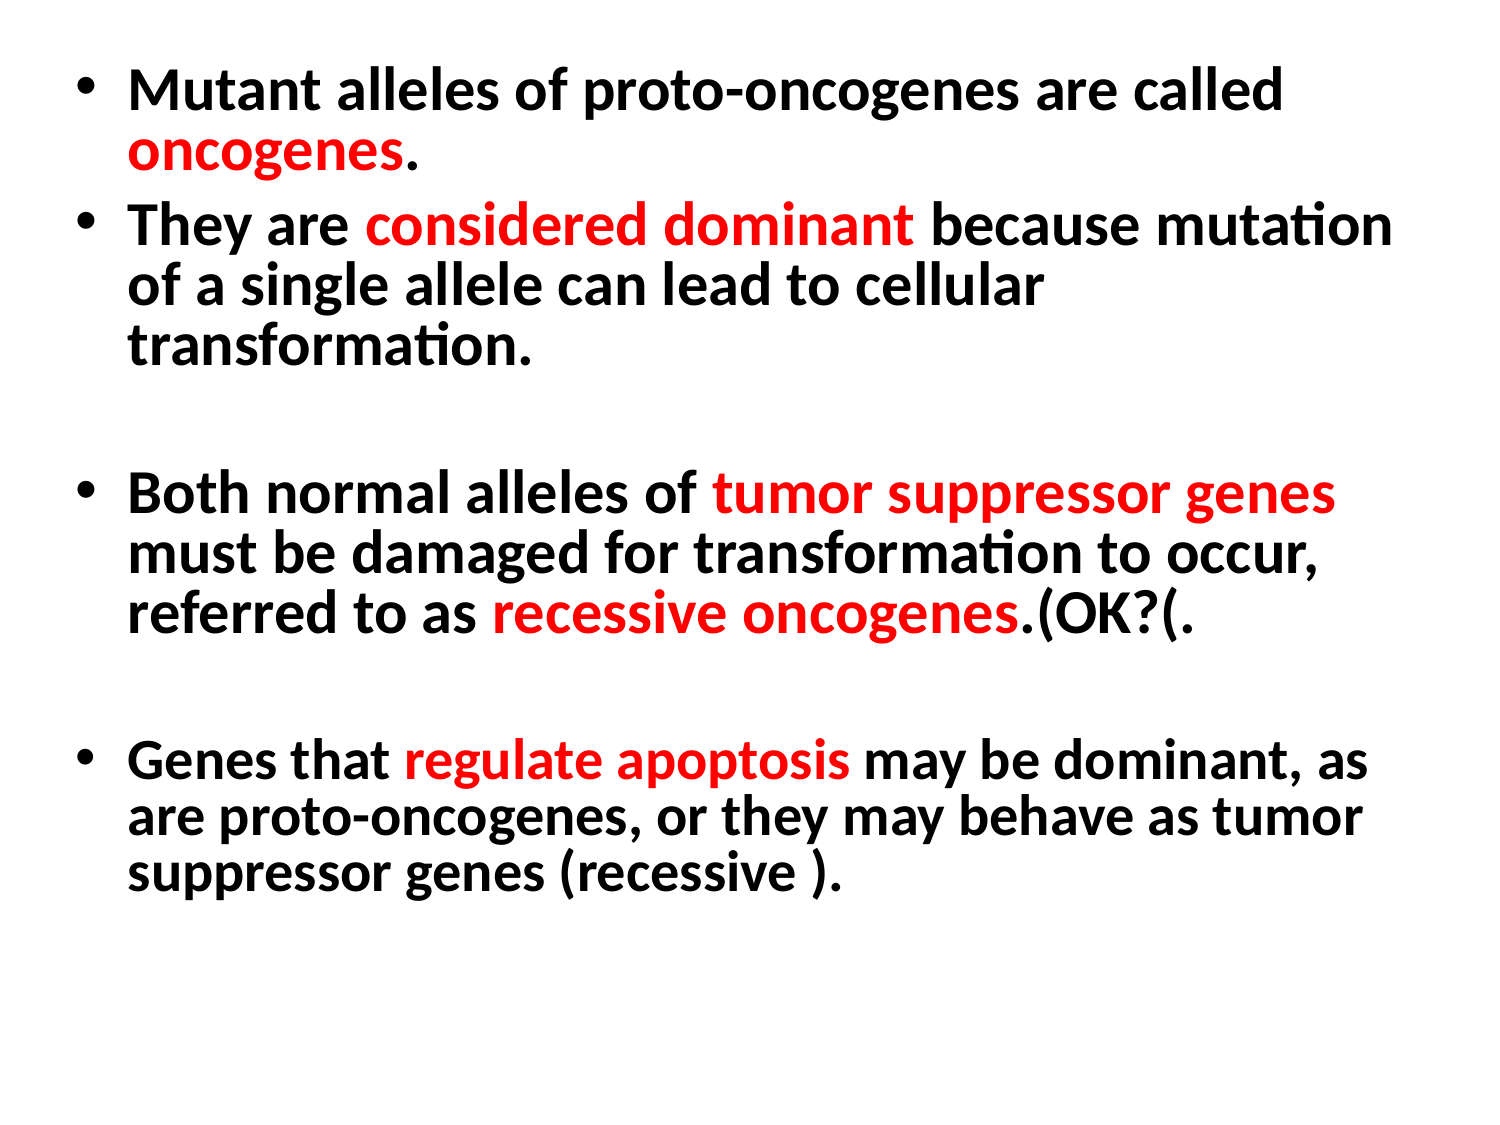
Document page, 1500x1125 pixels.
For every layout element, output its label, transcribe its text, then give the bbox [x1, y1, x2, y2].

list Mutant alleles of proto-oncogenes are called oncogenes. They are considered dominant because mutation of a single allele can lead to cellular transformation. Both normal alleles of tumor suppressor genes must be damaged for transformation to occur, referred to as recessive oncogenes.(OK?(. Genes that regulate apoptosis may be dominant, as are proto-oncogenes, or they may behave as tumor suppressor genes (recessive ). [75, 62, 1425, 1066]
